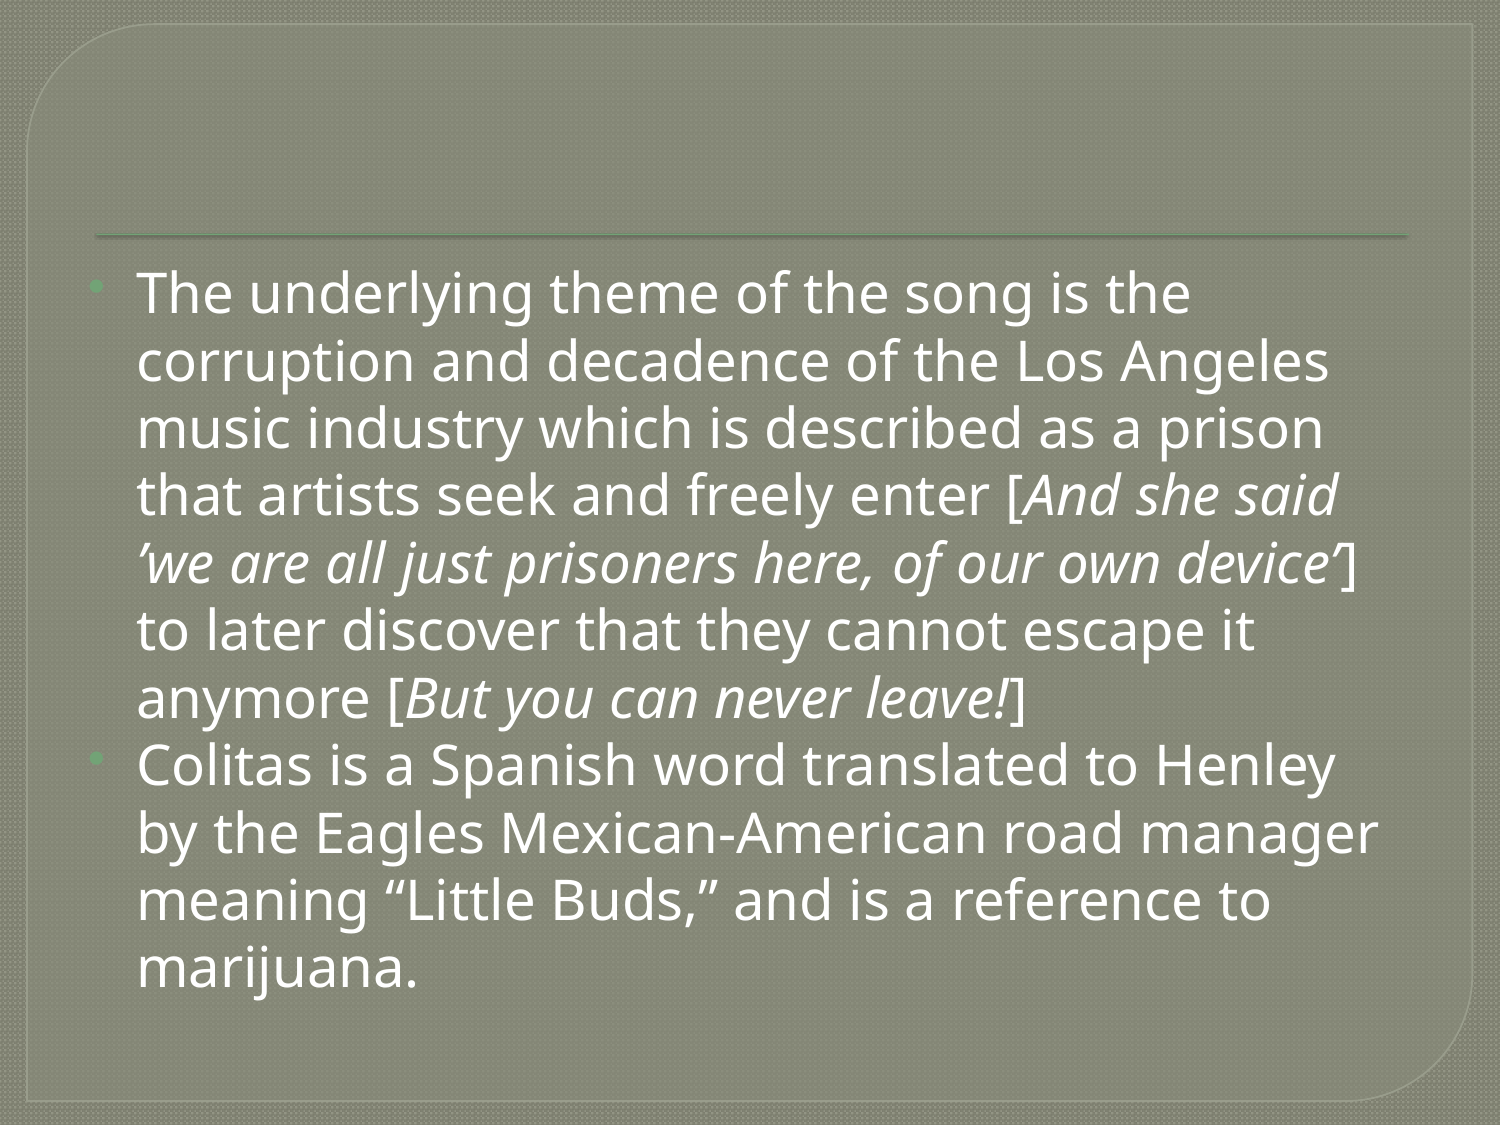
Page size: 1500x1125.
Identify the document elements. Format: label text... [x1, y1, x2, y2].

list The underlying theme of the song is the corruption and decadence of the Los Angeles music industry which is described as a prison that artists seek and freely enter [And she said ’we are all just prisoners here, of our own device’] to later discover that they cannot escape it anymore [But you can never leave!] Colitas is a Spanish word translated to Henley by the Eagles Mexican-American road manager meaning “Little Buds,” and is a reference to marijuana. [75, 249, 1425, 1013]
